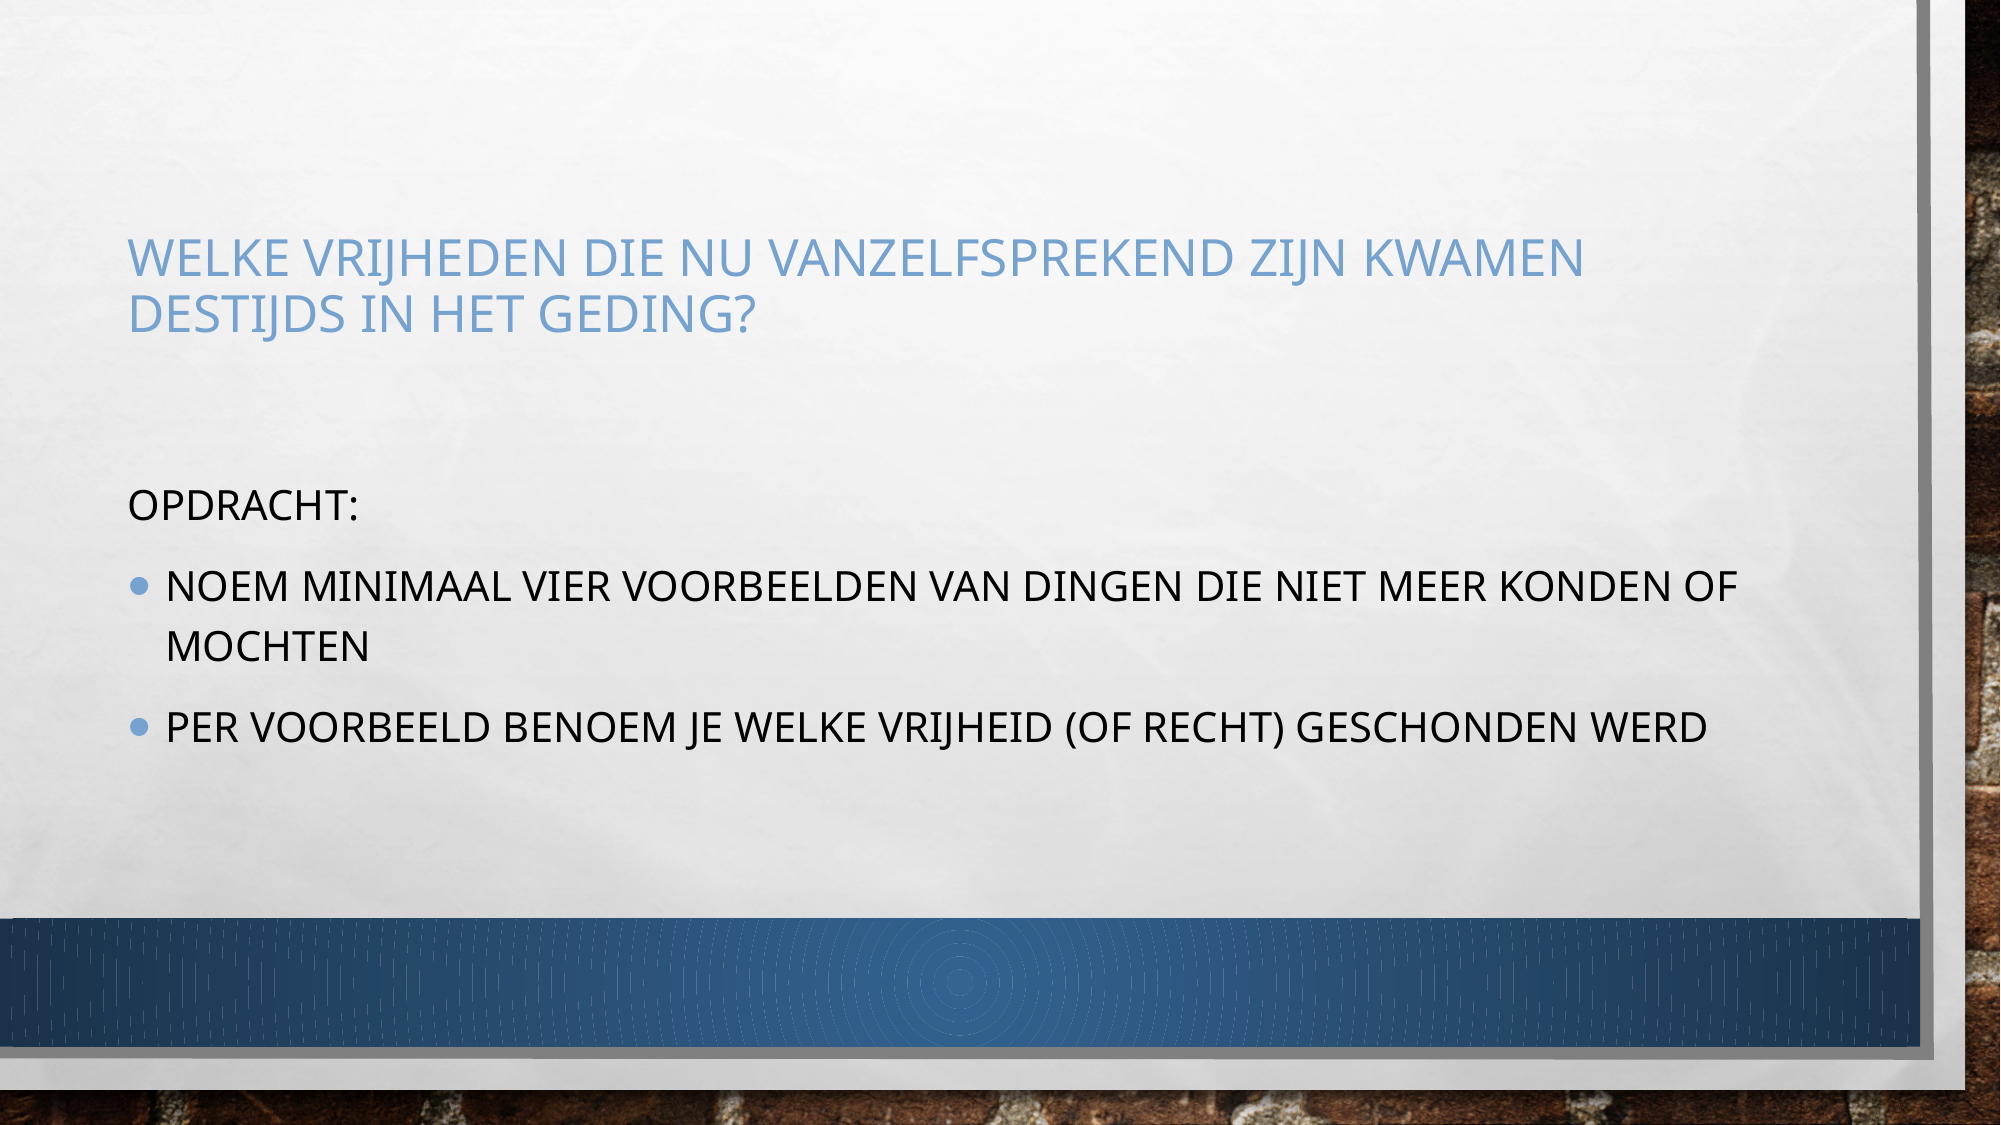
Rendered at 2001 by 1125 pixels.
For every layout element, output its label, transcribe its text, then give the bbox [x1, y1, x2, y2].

title Welke vrijheden die nu vanzelfsprekend zijn kwamen destijds in het geding? [112, 224, 1818, 338]
picture [0, 0, 2000, 1125]
list Opdracht: Noem minimaal vier voorbeelden van dingen die niet meer konden of mochten per voorbeeld benoem je welke vrijheid (of recht) geschonden werd [112, 338, 1818, 882]
